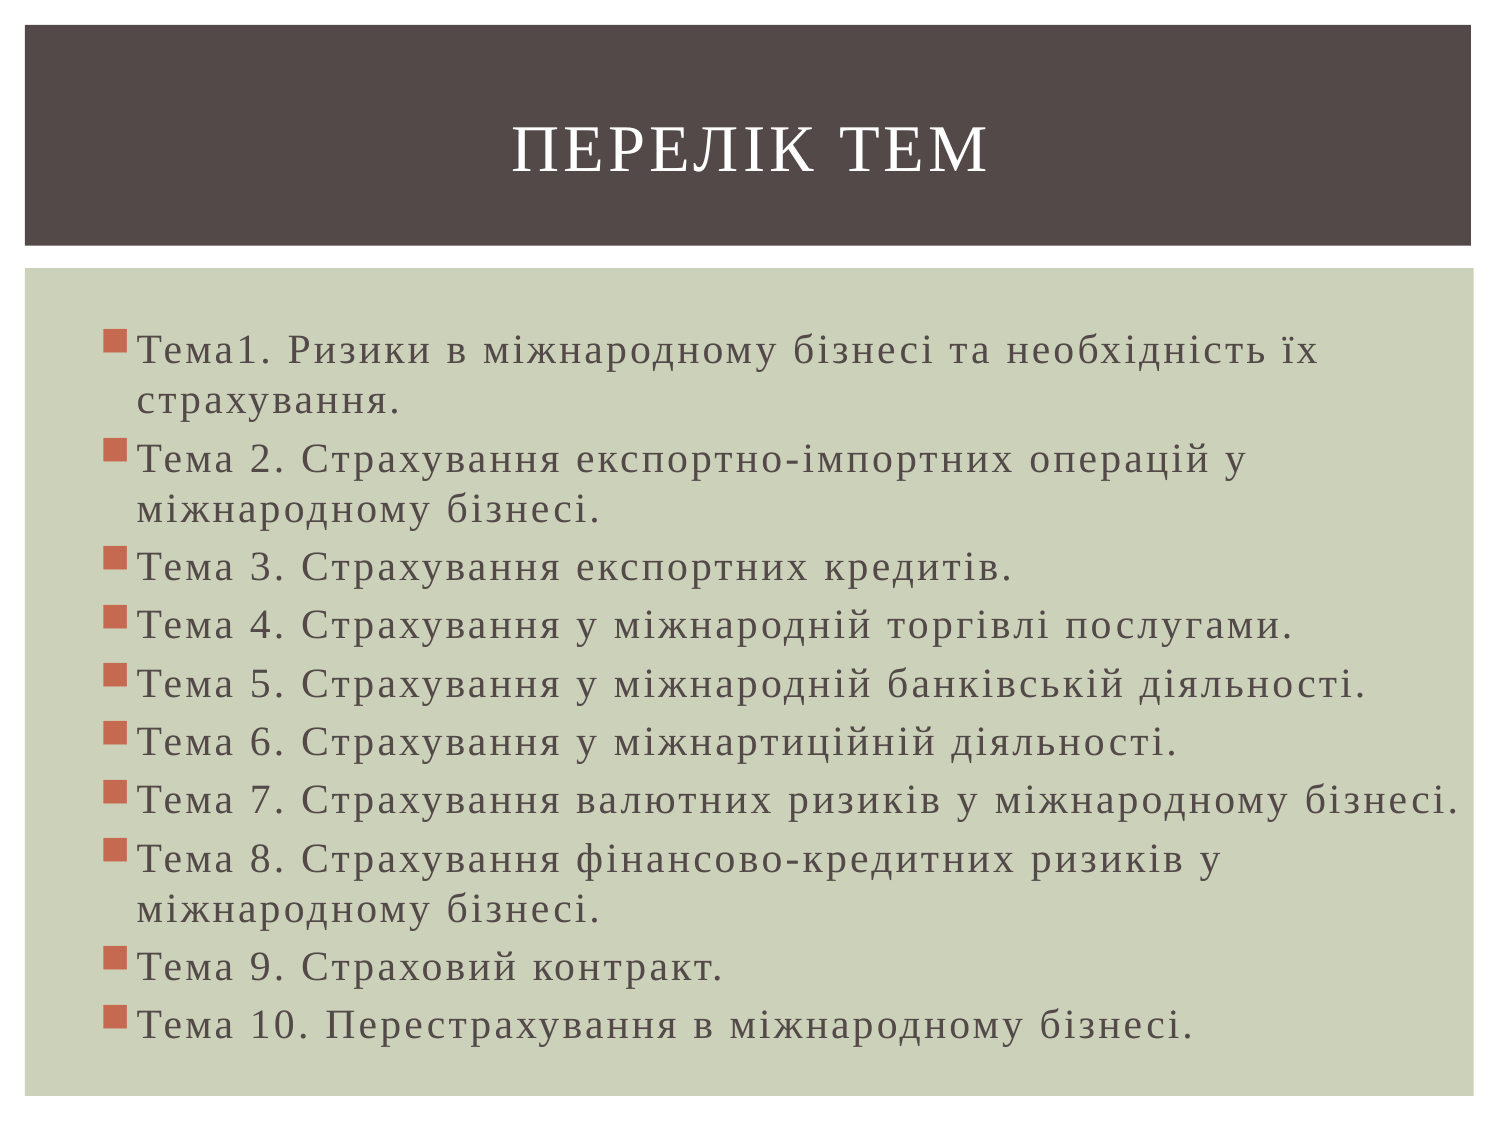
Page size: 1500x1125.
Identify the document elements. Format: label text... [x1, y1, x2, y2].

list Тема1. Ризики в міжнародному бізнесі та необхідність їх страхування. Тема 2. Страхування експортно-імпортних операцій у міжнародному бізнесі. Тема 3. Страхування експортних кредитів. Тема 4. Страхування у міжнародній торгівлі послугами. Тема 5. Страхування у міжнародній банківській діяльності. Тема 6. Страхування у міжнартиційній діяльності. Тема 7. Страхування валютних ризиків у міжнародному бізнесі. Тема 8. Страхування фінансово-кредитних ризиків у міжнародному бізнесі. Тема 9. Страховий контракт. Тема 10. Перестрахування в міжнародному бізнесі. [76, 314, 1500, 1073]
title Перелік тем [62, 58, 1438, 232]
